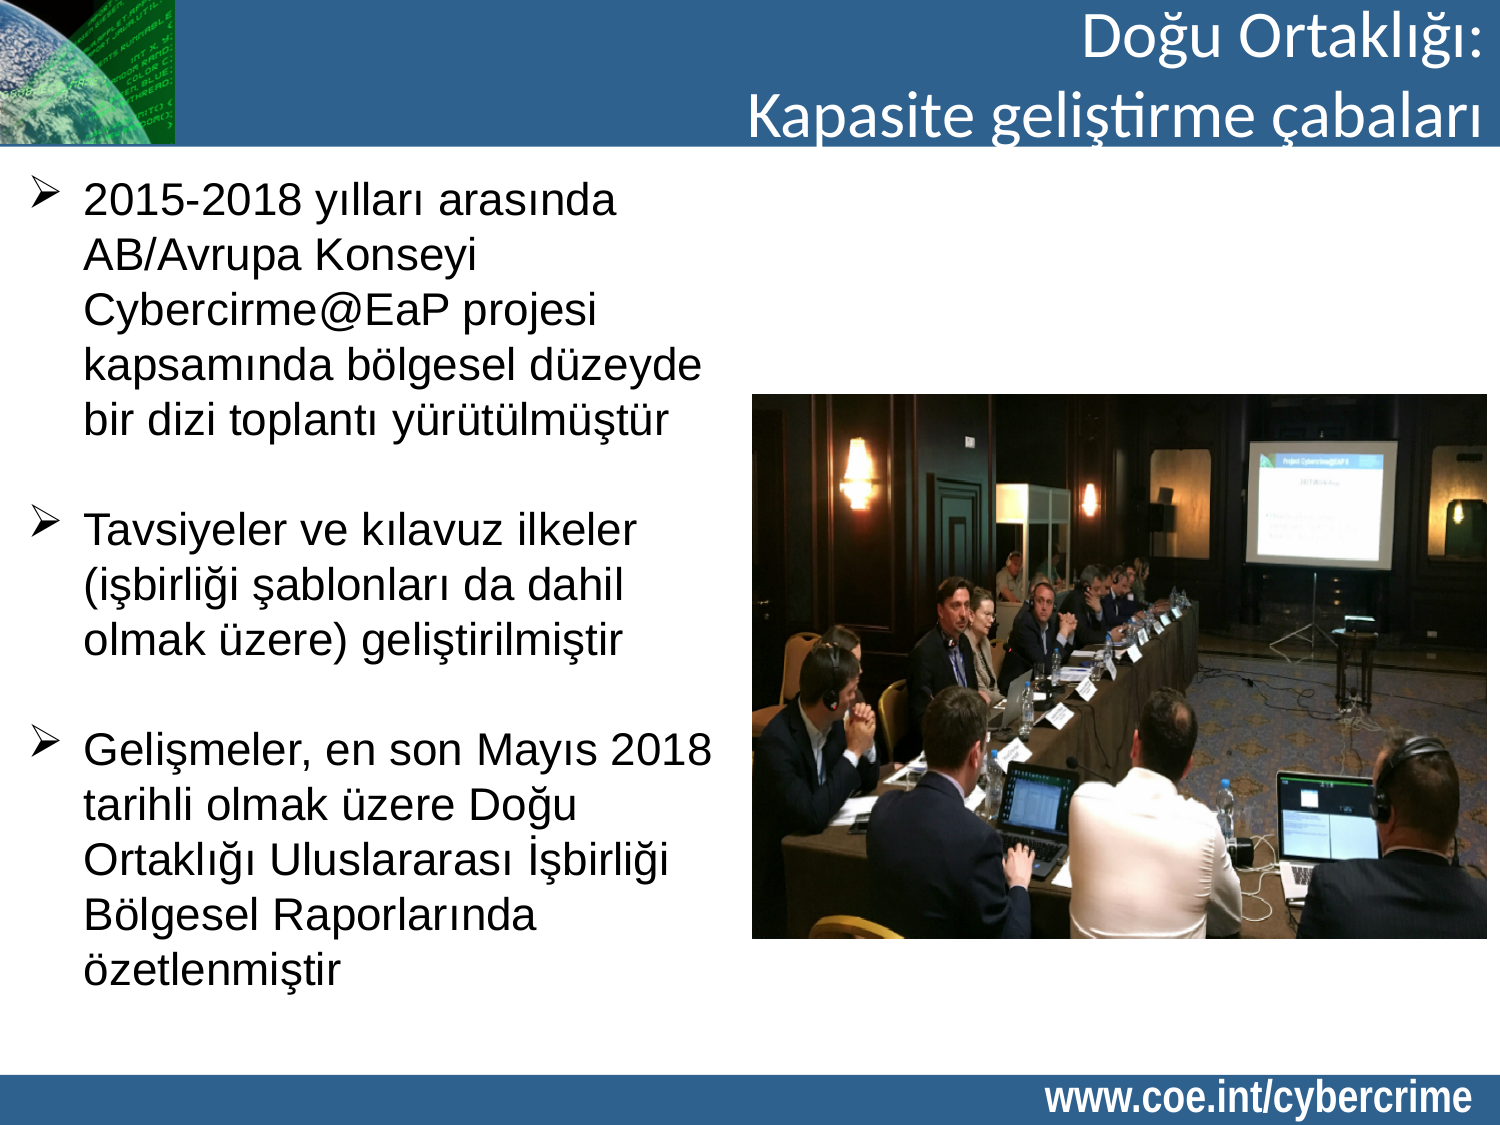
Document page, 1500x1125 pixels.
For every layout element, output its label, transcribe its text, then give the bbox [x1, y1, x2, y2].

text_box Doğu Ortaklığı: Kapasite geliştirme çabaları [177, 0, 1500, 149]
picture [751, 394, 1487, 940]
picture [0, 0, 175, 144]
text_box 2015-2018 yılları arasında AB/Avrupa Konseyi Cybercirme@EaP projesi kapsamında bölgesel düzeyde bir dizi toplantı yürütülmüştür Tavsiyeler ve kılavuz ilkeler (işbirliği şablonları da dahil olmak üzere) geliştirilmiştir Gelişmeler, en son Mayıs 2018 tarihli olmak üzere Doğu Ortaklığı Uluslararası İşbirliği Bölgesel Raporlarında özetlenmiştir [12, 162, 763, 1002]
text_box [0, 1073, 1030, 1125]
text_box www.coe.int/cybercrime [1030, 1059, 1500, 1125]
